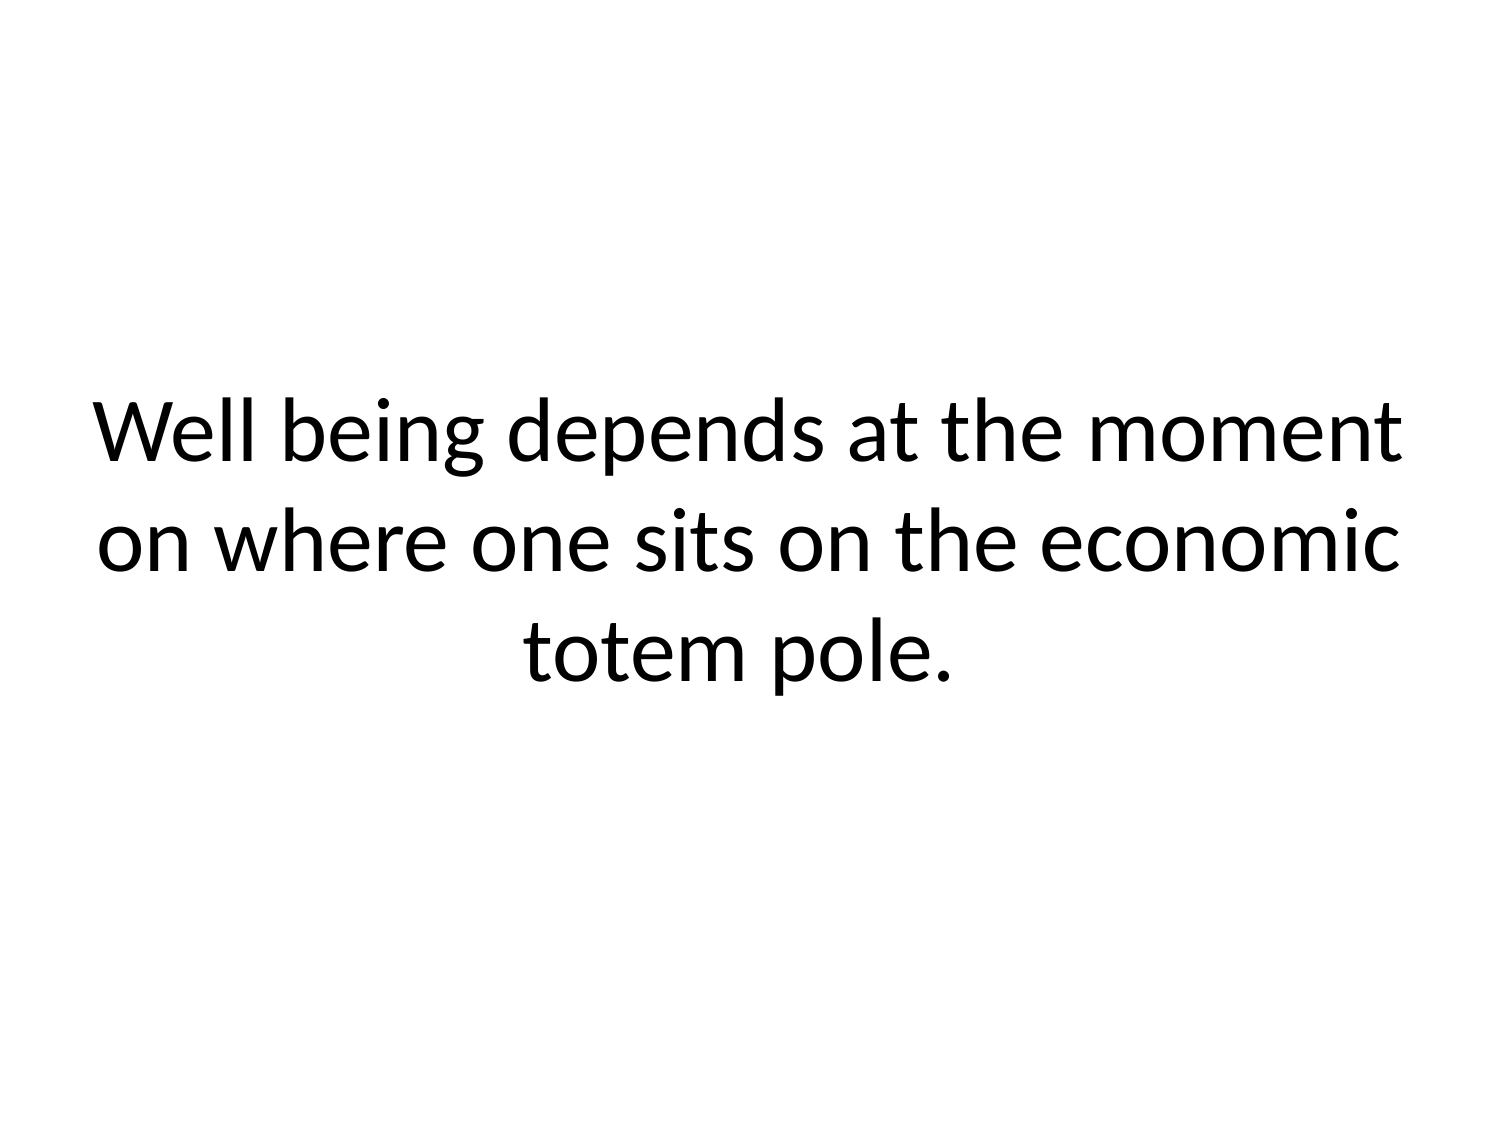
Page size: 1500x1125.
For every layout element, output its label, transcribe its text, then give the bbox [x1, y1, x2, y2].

title Well being depends at the moment on where one sits on the economic totem pole. [74, 44, 1426, 1026]
